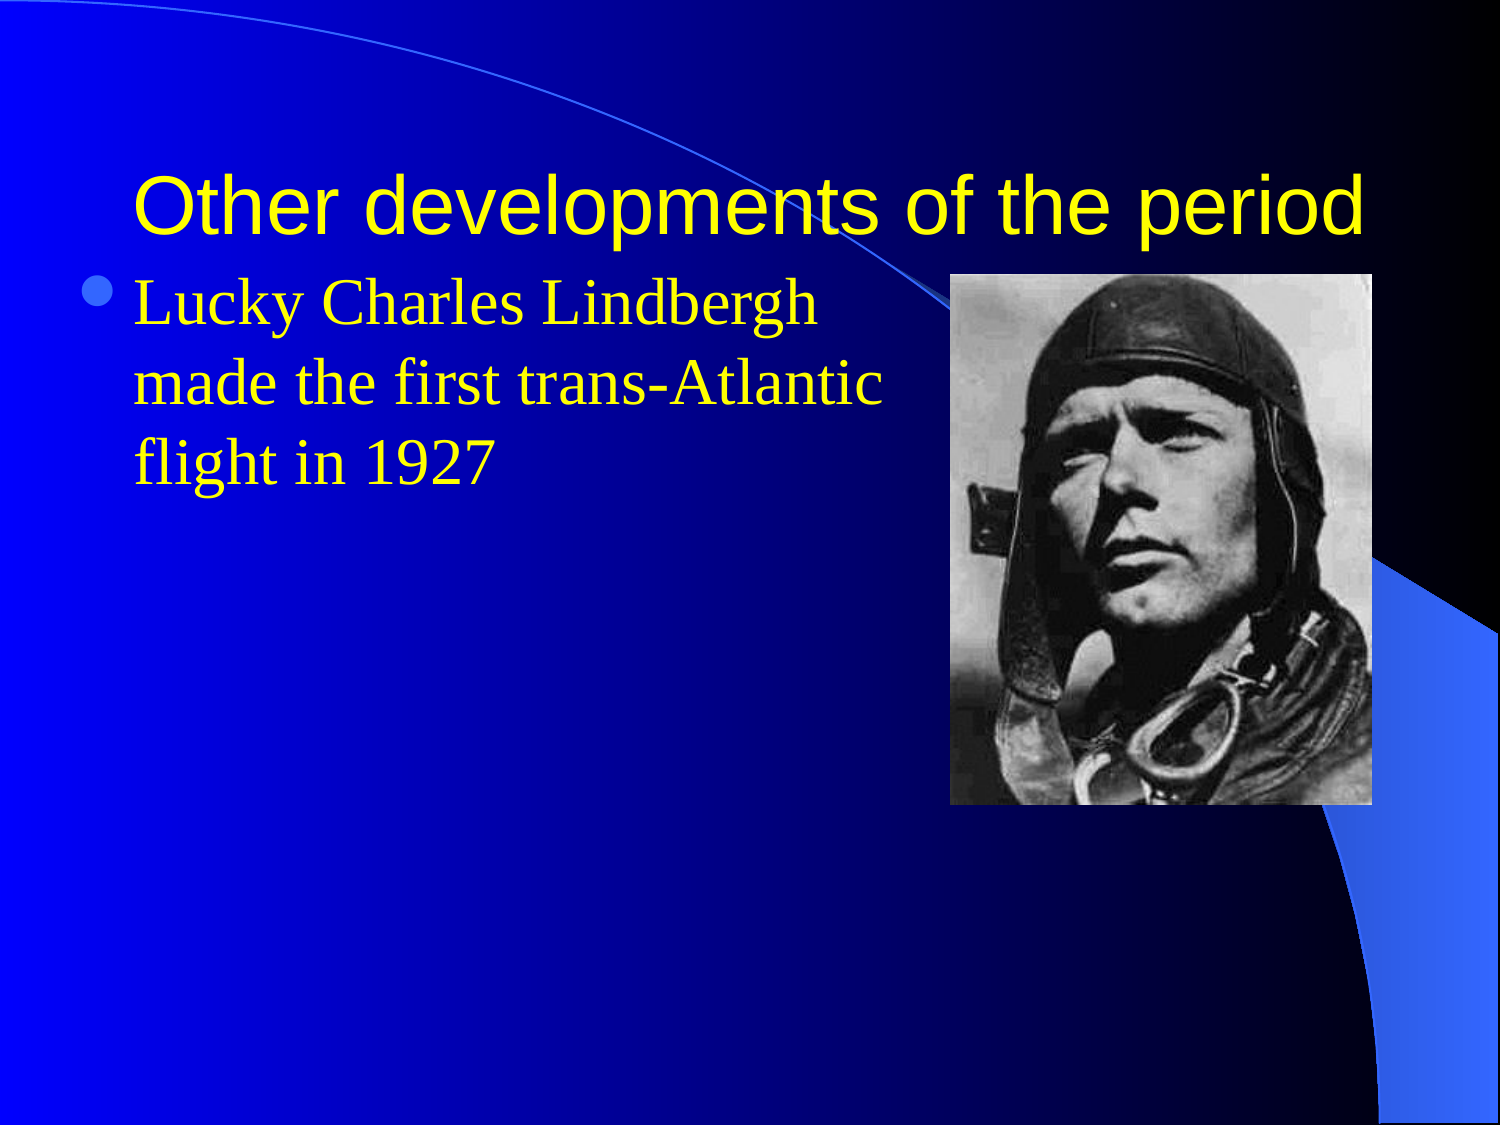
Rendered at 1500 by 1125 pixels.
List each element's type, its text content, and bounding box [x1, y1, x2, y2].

list Lucky Charles Lindbergh made the first trans-Atlantic flight in 1927 [62, 249, 926, 776]
picture [949, 274, 1373, 805]
title Other developments of the period [112, 114, 1388, 288]
